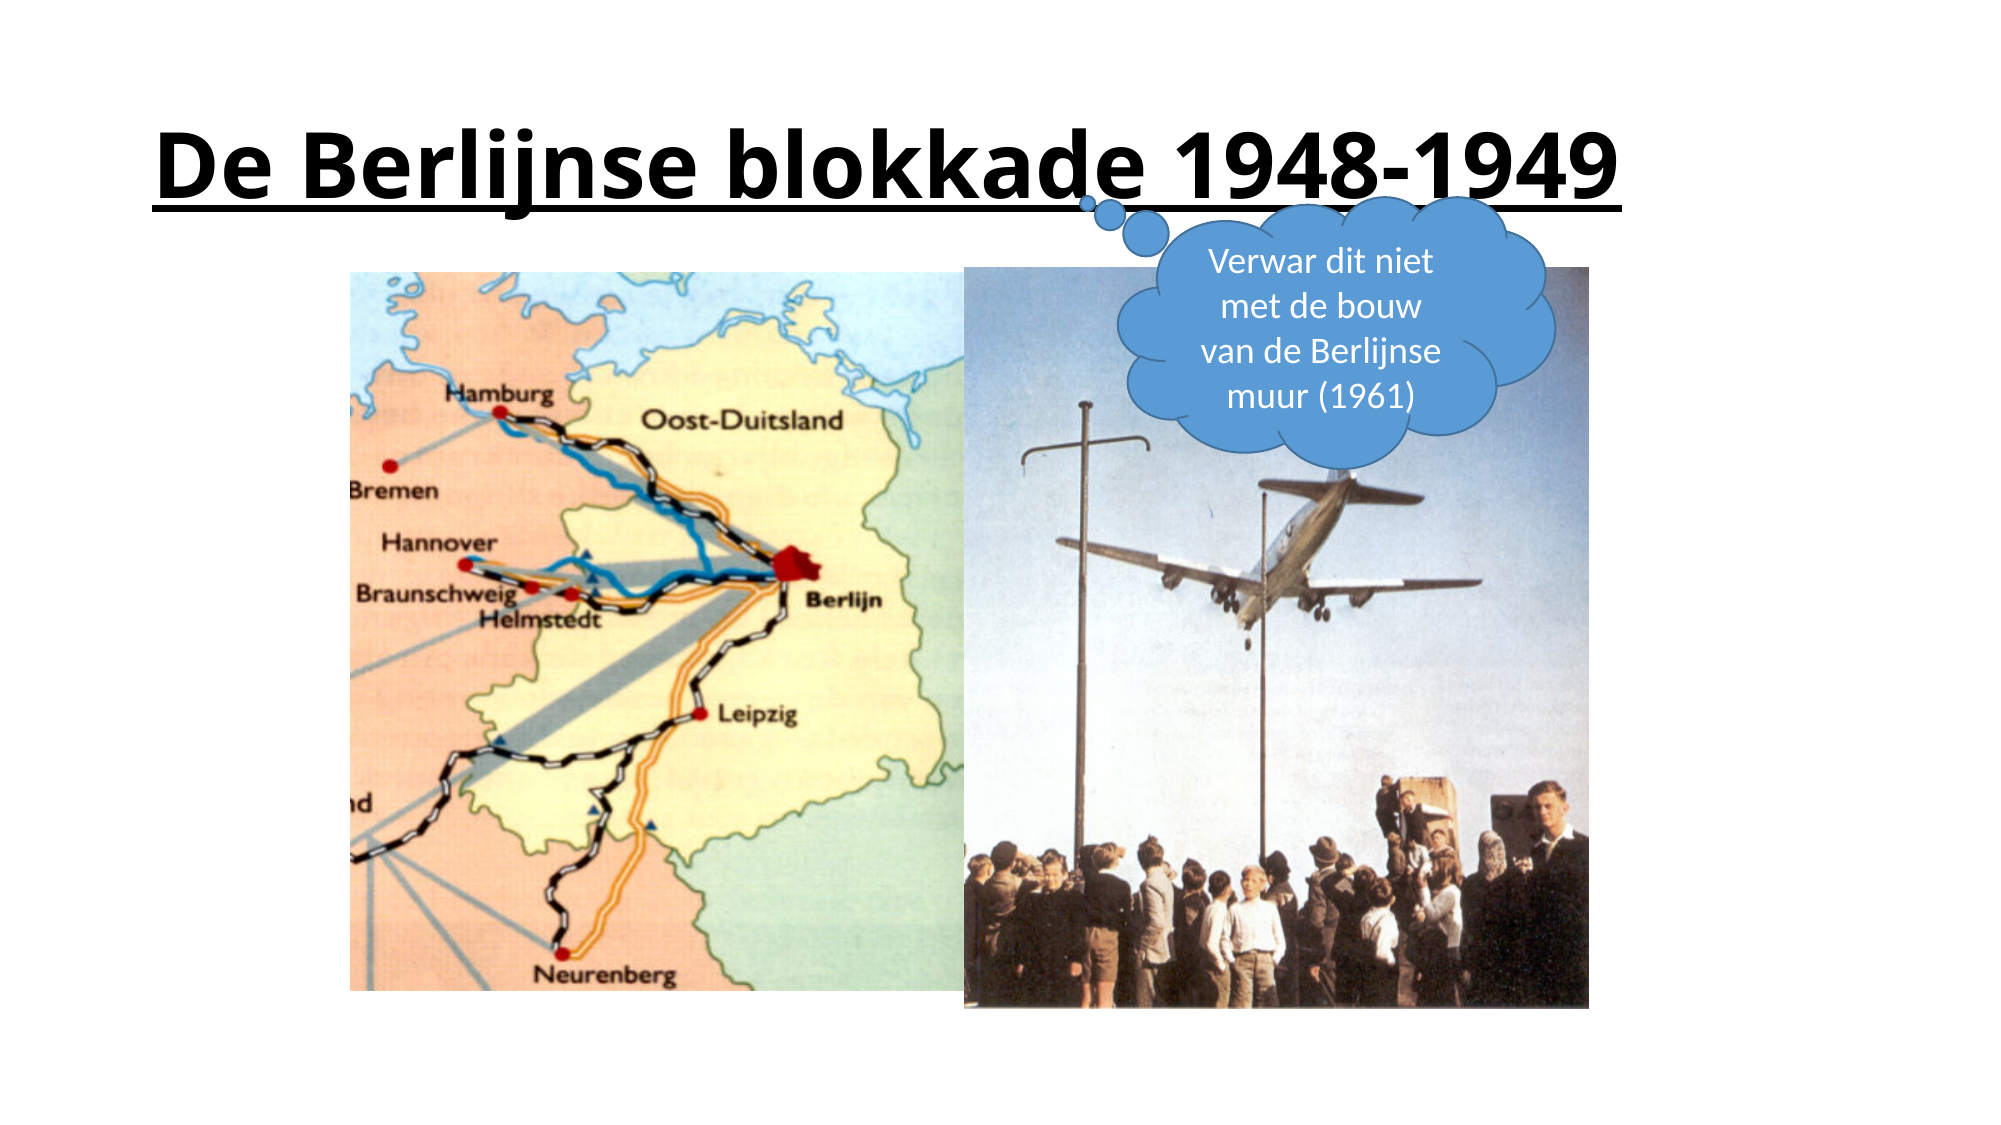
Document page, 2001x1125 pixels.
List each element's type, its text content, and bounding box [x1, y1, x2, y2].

picture [350, 267, 1589, 1009]
text_box Verwar dit niet met de bouw van de Berlijnse muur (1961) [1078, 194, 1546, 267]
title De Berlijnse blokkade 1948-1949 [137, 59, 1863, 278]
